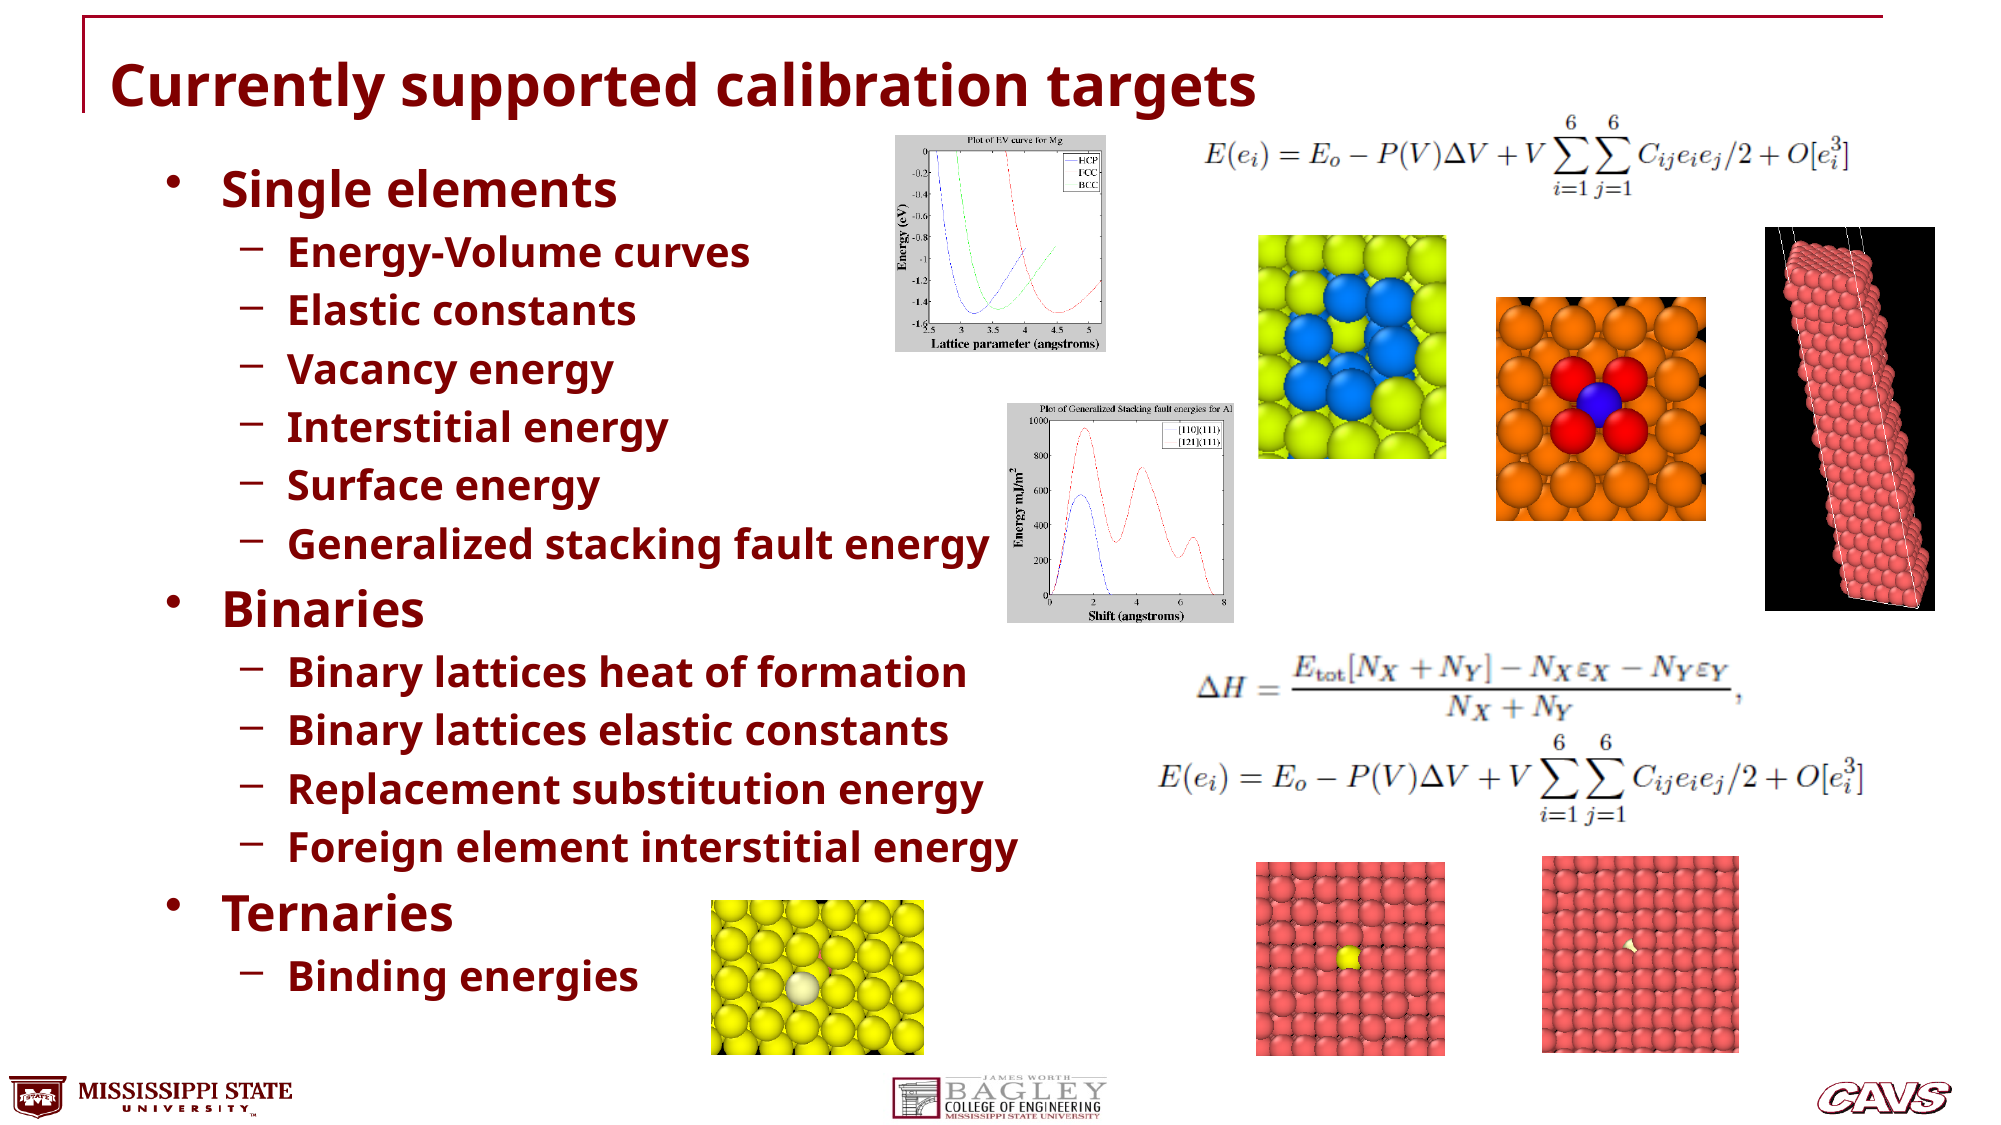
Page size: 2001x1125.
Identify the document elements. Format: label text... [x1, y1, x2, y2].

list Single elements Energy-Volume curves Elastic constants Vacancy energy Interstitial energy Surface energy Generalized stacking fault energy Binaries Binary lattices heat of formation Binary lattices elastic constants Replacement substitution energy Foreign element interstitial energy Ternaries Binding energies [149, 149, 1876, 1051]
picture [1153, 639, 1878, 838]
title Currently supported calibration targets [94, 28, 1895, 138]
picture [883, 1073, 1117, 1125]
picture [1542, 855, 1739, 1053]
picture [1007, 403, 1234, 623]
picture [1496, 297, 1706, 521]
picture [1255, 862, 1446, 1056]
picture [710, 900, 924, 1055]
picture [1806, 1076, 1967, 1125]
picture [895, 135, 1106, 353]
picture [1765, 227, 1935, 611]
picture [1199, 110, 1862, 209]
picture [0, 1069, 300, 1125]
picture [1258, 234, 1447, 459]
